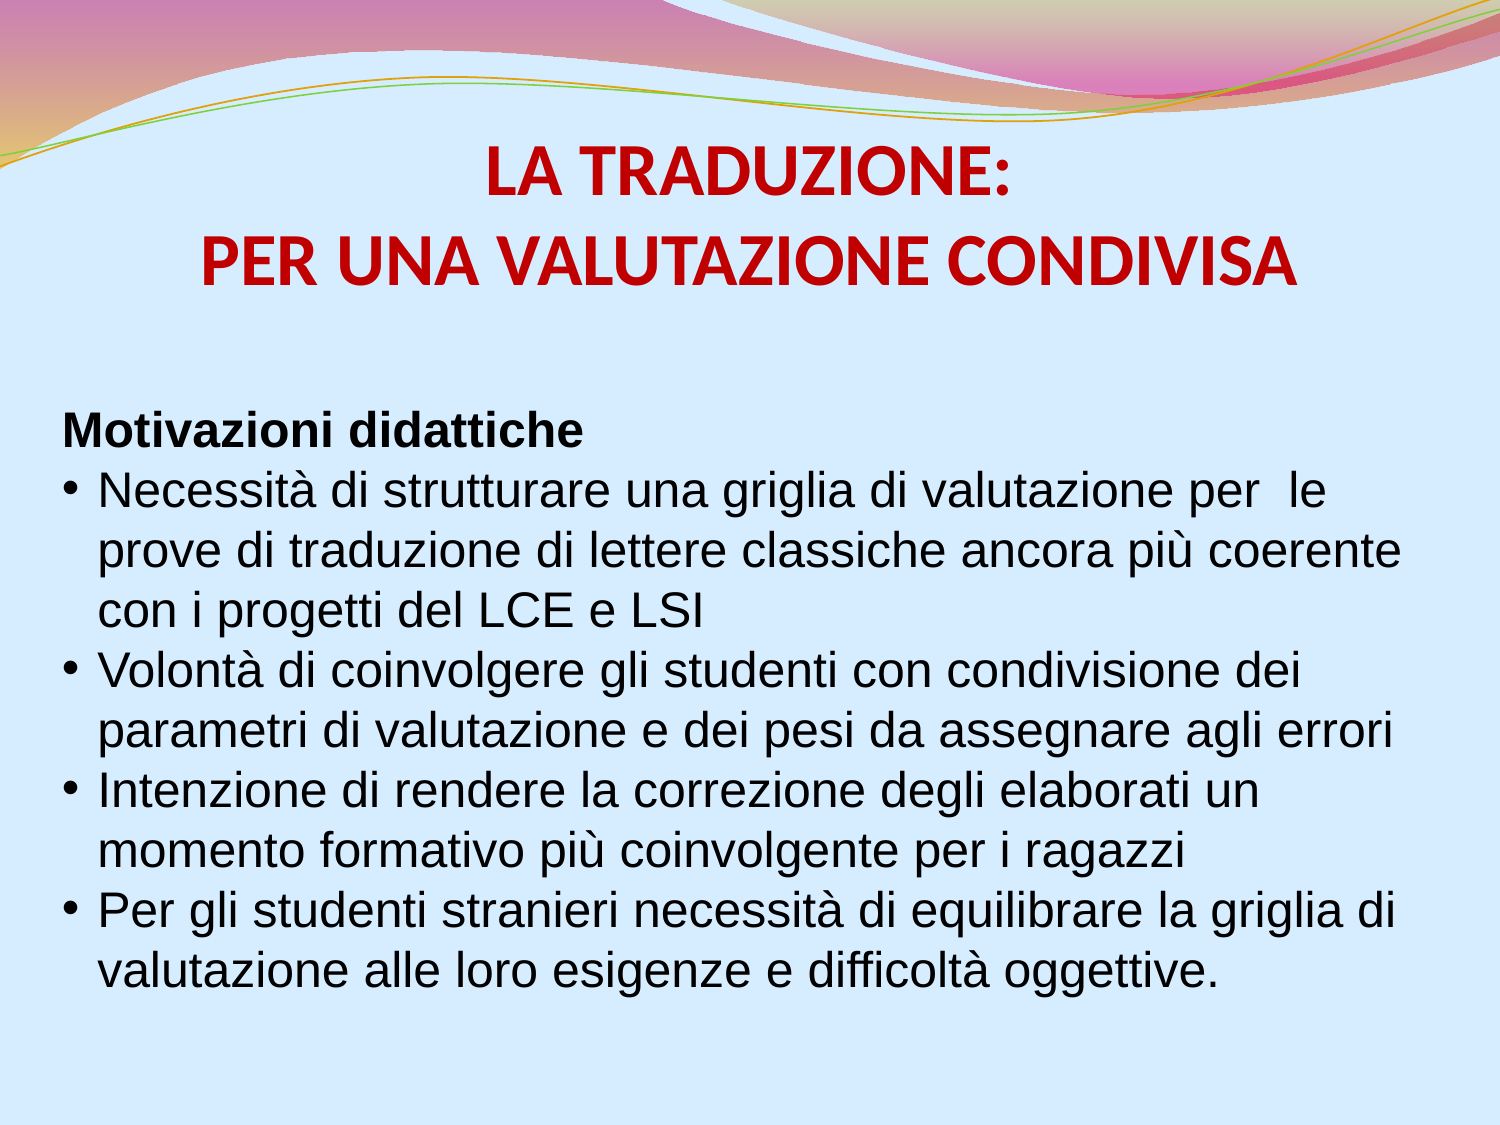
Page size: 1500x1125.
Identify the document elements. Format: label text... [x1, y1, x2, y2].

text_box LA TRADUZIONE: PER UNA VALUTAZIONE CONDIVISA [123, 113, 1376, 309]
text_box Motivazioni didattiche Necessità di strutturare una griglia di valutazione per le prove di traduzione di lettere classiche ancora più coerente con i progetti del LCE e LSI Volontà di coinvolgere gli studenti con condivisione dei parametri di valutazione e dei pesi da assegnare agli errori Intenzione di rendere la correzione degli elaborati un momento formativo più coinvolgente per i ragazzi Per gli studenti stranieri necessità di equilibrare la griglia di valutazione alle loro esigenze e difficoltà oggettive. [47, 390, 1471, 1006]
